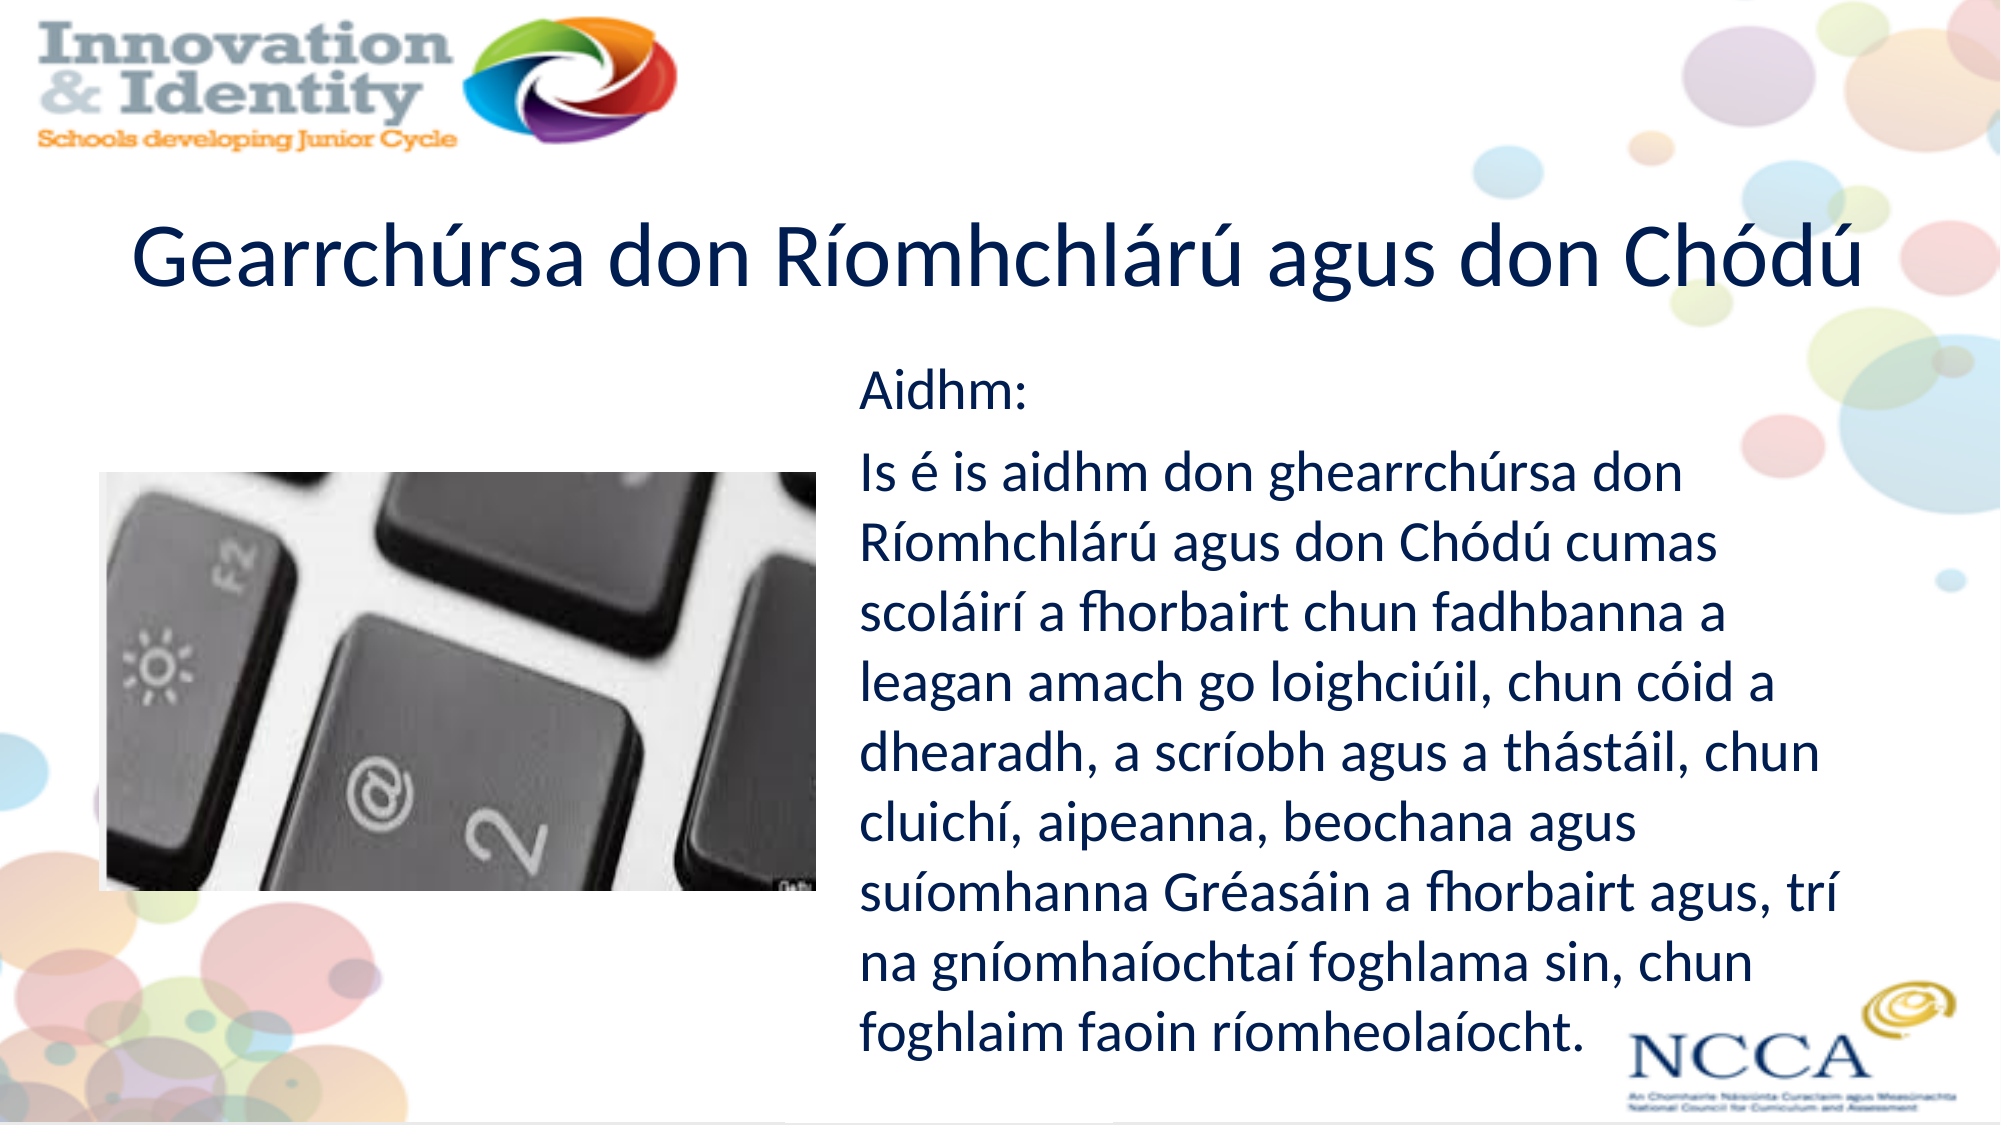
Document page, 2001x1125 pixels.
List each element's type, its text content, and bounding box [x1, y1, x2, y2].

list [99, 471, 817, 892]
title Gearrchúrsa don Ríomhchlárú agus don Chódú [116, 156, 1917, 344]
picture [0, 0, 2001, 1125]
list Aidhm: Is é is aidhm don ghearrchúrsa don Ríomhchlárú agus don Chódú cumas scoláirí a fhorbairt chun fadhbanna a leagan amach go loighciúil, chun cóid a dhearadh, a scríobh agus a thástáil, chun cluichí, aipeanna, beochana agus suíomhanna Gréasáin a fhorbairt agus, trí na gníomhaíochtaí foghlama sin, chun foghlaim faoin ríomheolaíocht. [844, 343, 1900, 1125]
